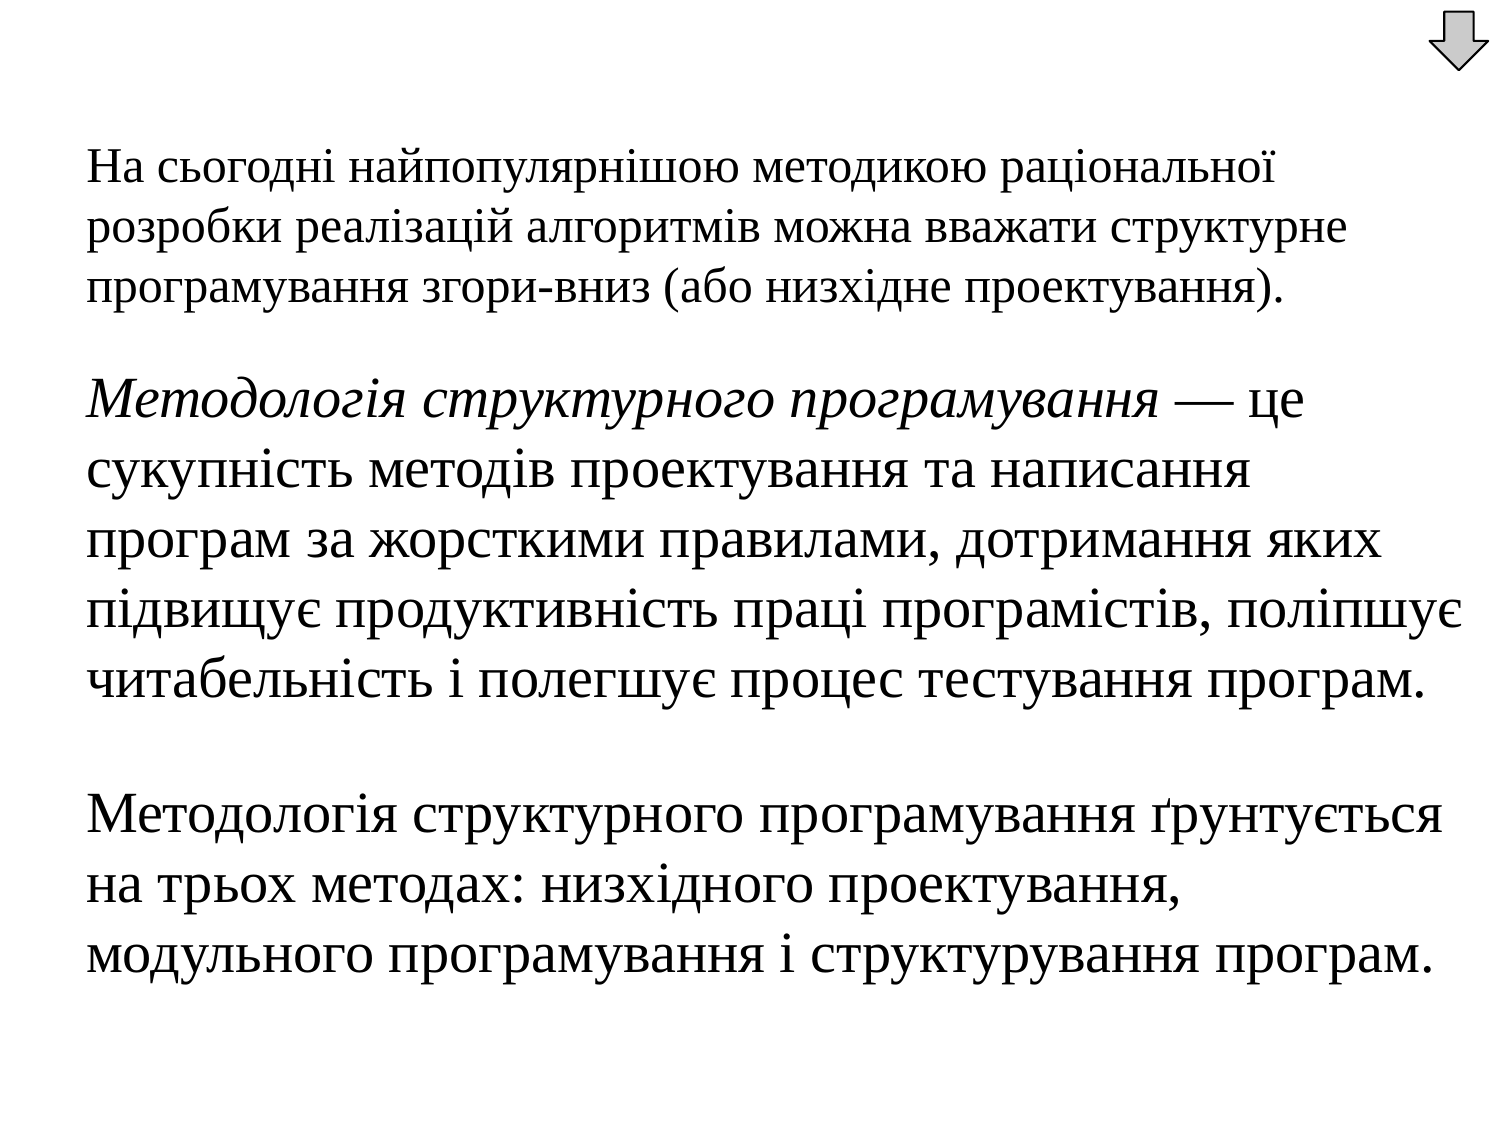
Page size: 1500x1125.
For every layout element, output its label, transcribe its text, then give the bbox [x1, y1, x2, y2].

text_box [1429, 11, 1489, 71]
list На сьогодні найпопулярнішою методикою раціональної розробки реалізацій алгоритмів можна вважати структурне програмування згори-вниз (або низхідне проектування). Методологія структурного програмування — це сукупність методів проектування та написання програм за жорсткими правилами, дотримання яких підвищує продуктивність праці програмістів, поліпшує читабельність і полегшує процес тестування програм. Методологія структурного програмування ґрунтується на трьох методах: низхідного проектування, модульного програмування і структурування програм. [0, 125, 1500, 1125]
